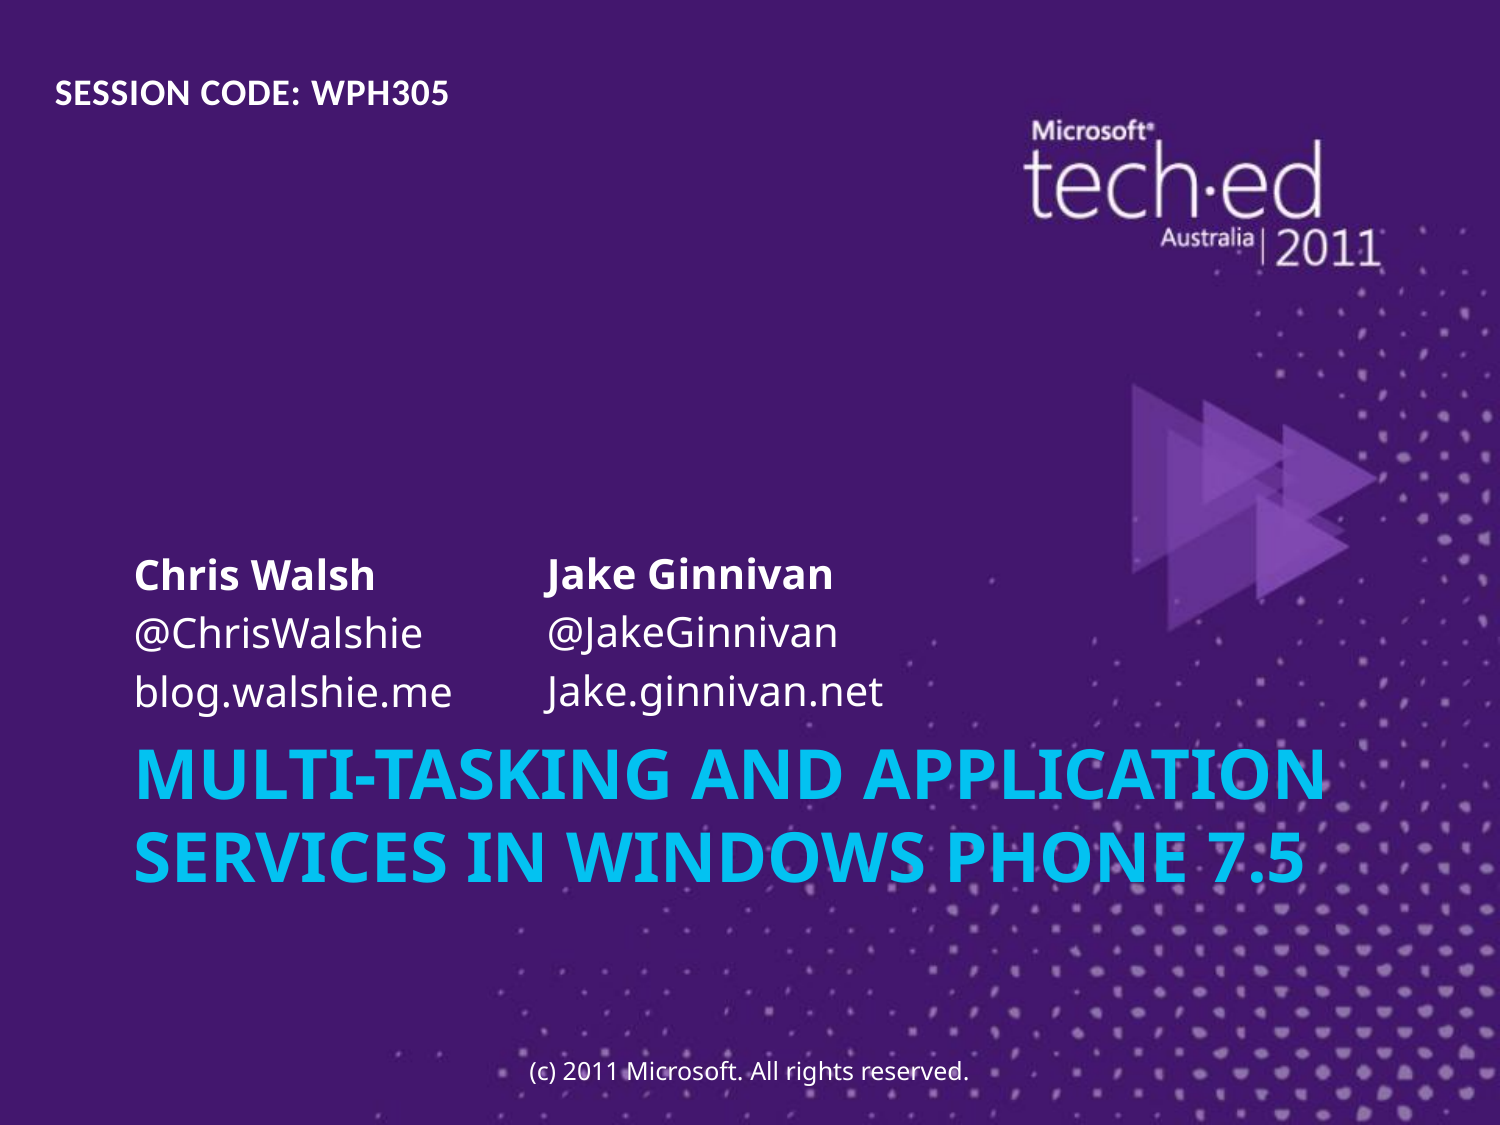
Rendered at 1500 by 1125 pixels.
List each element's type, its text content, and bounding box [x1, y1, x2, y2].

text_box SESSION CODE: WPH305 [54, 73, 647, 114]
title Multi-tasking and Application Services in Windows Phone 7.5 [118, 722, 1394, 947]
footer (c) 2011 Microsoft. All rights reserved. [512, 1042, 988, 1103]
picture [0, 0, 1500, 1125]
text_box Jake Ginnivan @JakeGinnivan Jake.ginnivan.net [531, 475, 951, 722]
list Chris Walsh @ChrisWalshie blog.walshie.me [118, 476, 538, 723]
